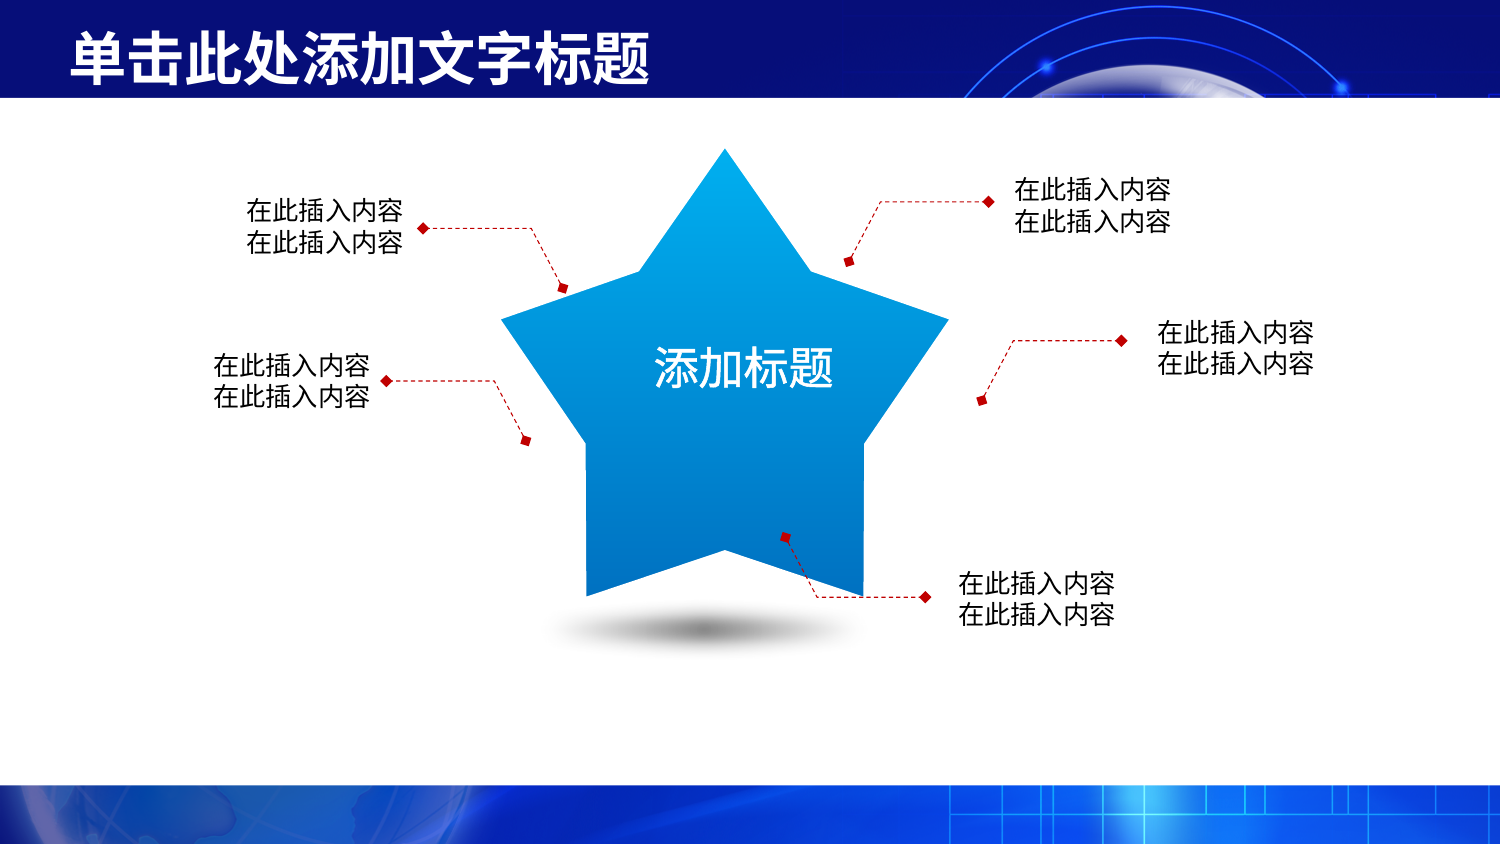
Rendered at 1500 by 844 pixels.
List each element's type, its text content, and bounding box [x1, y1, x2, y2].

text_box 在此插入内容 在此插入内容 [943, 559, 1131, 638]
text_box [843, 195, 995, 268]
text_box 在此插入内容 在此插入内容 [999, 166, 1187, 244]
text_box [780, 531, 932, 604]
text_box [496, 143, 954, 601]
picture [0, 0, 1500, 97]
text_box 添加标题 [638, 332, 856, 401]
text_box [419, 222, 569, 294]
text_box [386, 374, 532, 447]
text_box 在此插入内容 在此插入内容 [198, 341, 386, 420]
text_box 在此插入内容 在此插入内容 [1142, 308, 1330, 387]
text_box 在此插入内容 在此插入内容 [231, 186, 419, 265]
text_box [976, 334, 1128, 407]
picture [0, 786, 1500, 844]
